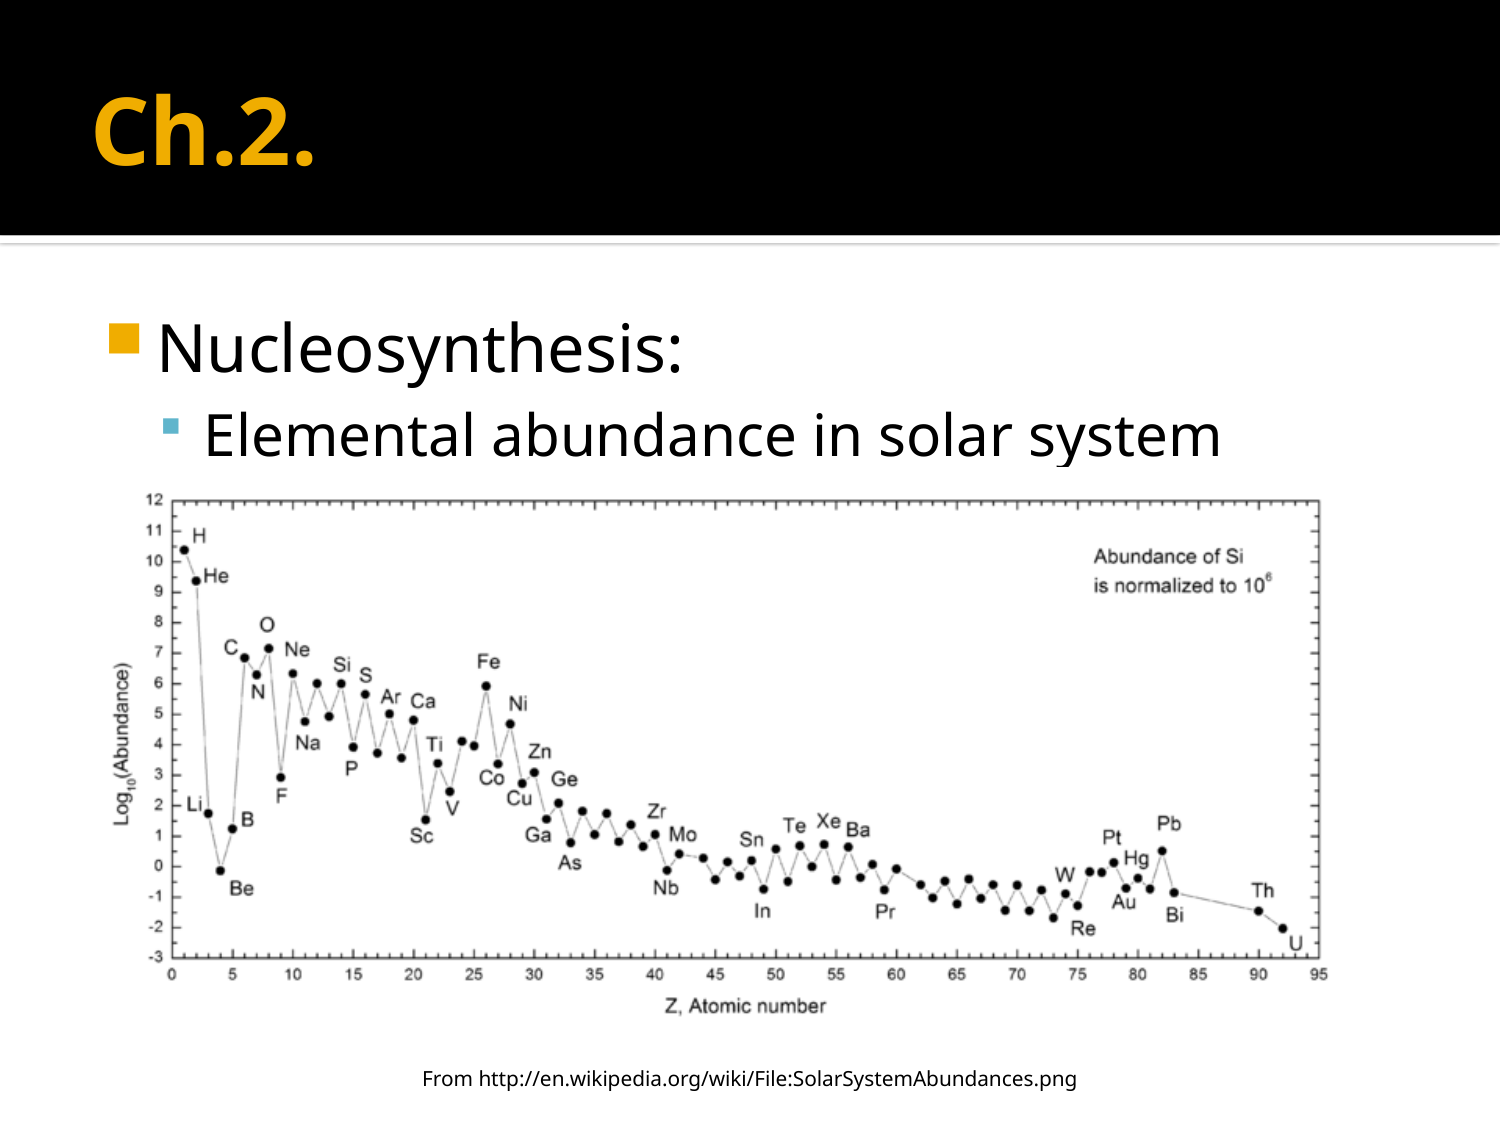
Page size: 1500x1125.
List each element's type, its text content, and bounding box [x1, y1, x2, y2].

picture [100, 467, 1351, 1026]
text_box From http://en.wikipedia.org/wiki/File:SolarSystemAbundances.png [407, 1058, 1158, 1099]
title Ch.2. [75, 25, 1425, 231]
list Nucleosynthesis: Elemental abundance in solar system [75, 291, 1425, 1050]
